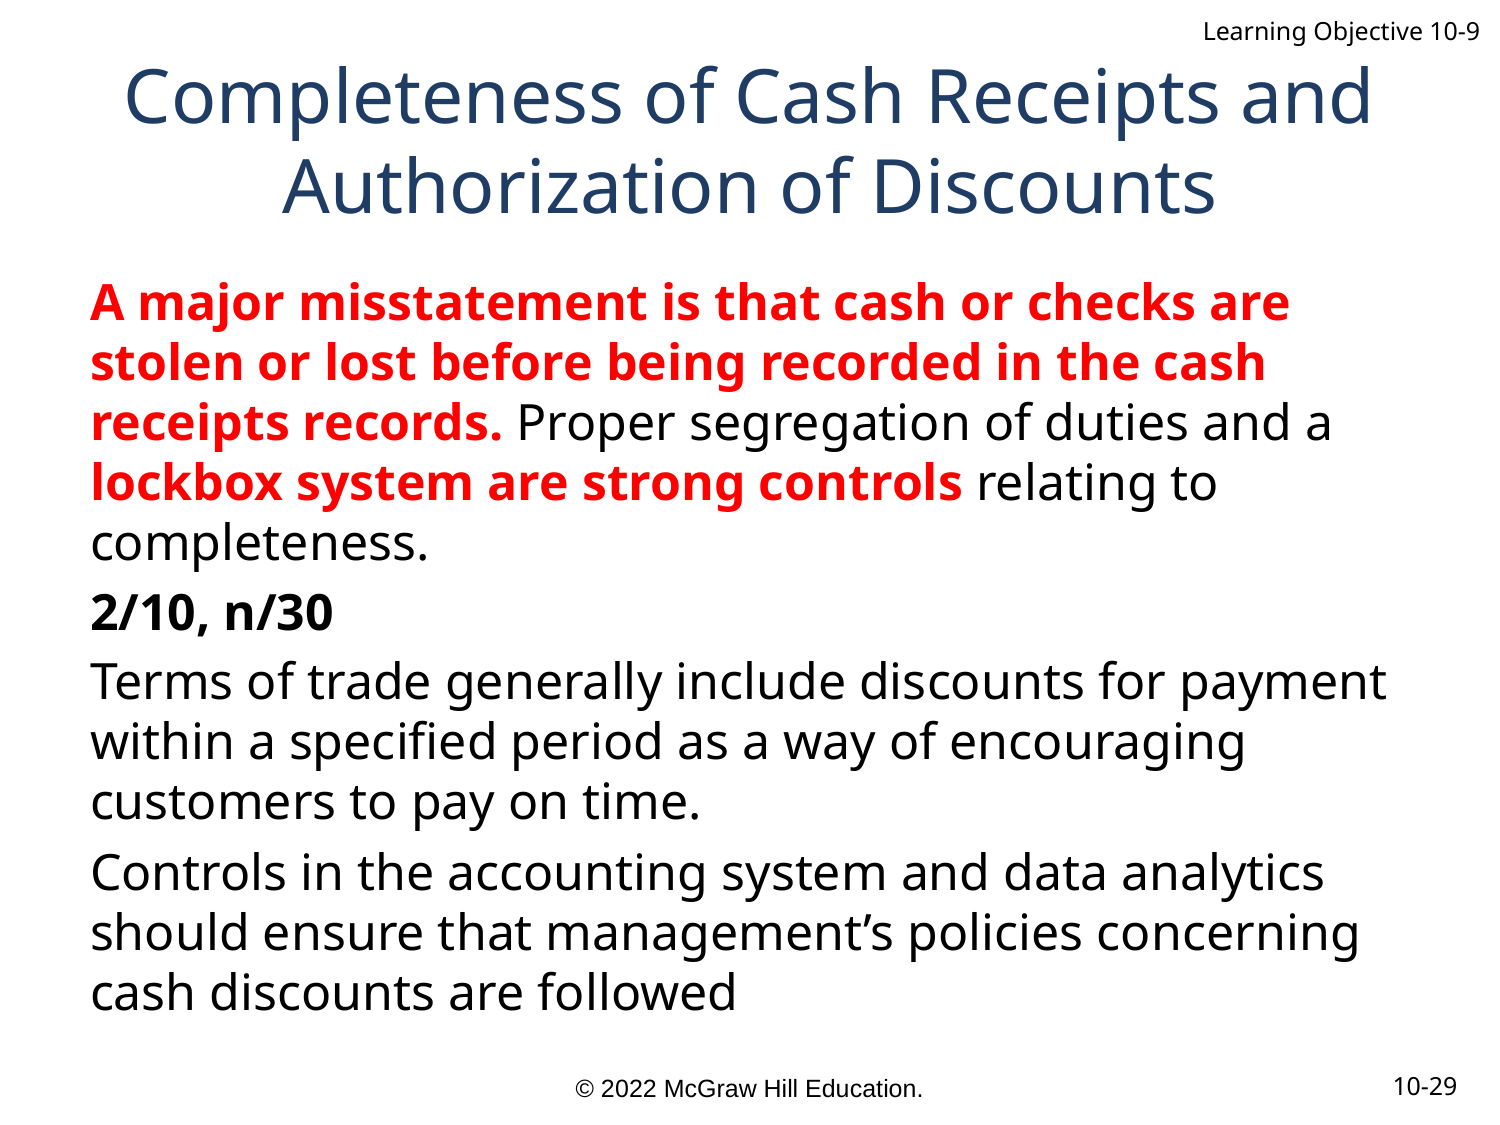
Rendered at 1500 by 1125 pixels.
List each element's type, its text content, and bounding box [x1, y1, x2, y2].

title Completeness of Cash Receipts and Authorization of Discounts [75, 45, 1425, 233]
list Learning Objective 10-9 [908, 1, 1496, 60]
list A major misstatement is that cash or checks are stolen or lost before being recorded in the cash receipts records. Proper segregation of duties and a lockbox system are strong controls relating to completeness. 2/10, n/30 Terms of trade generally include discounts for payment within a specified period as a way of encouraging customers to pay on time. Controls in the accounting system and data analytics should ensure that management’s policies concerning cash discounts are followed [75, 262, 1425, 1050]
